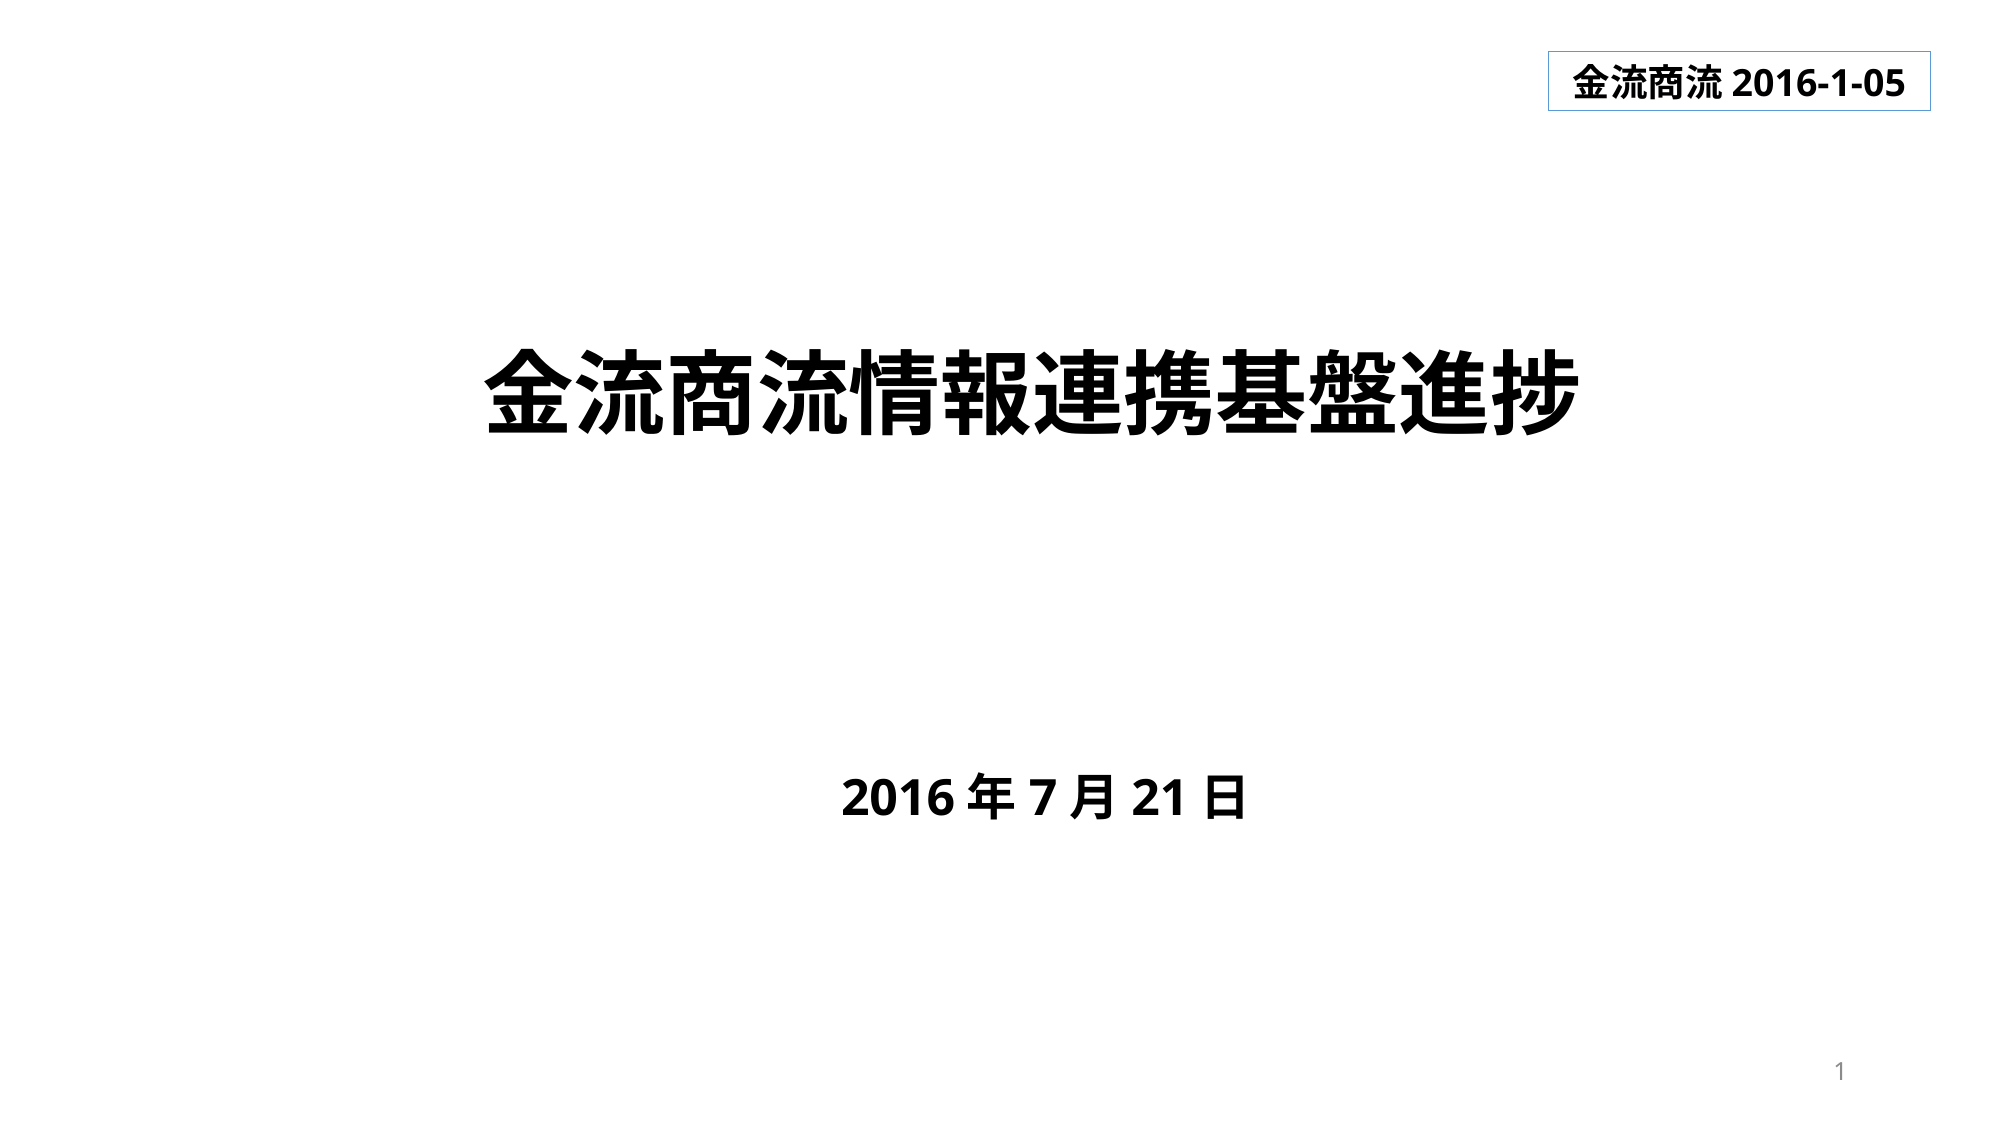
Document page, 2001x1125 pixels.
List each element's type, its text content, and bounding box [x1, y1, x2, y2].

slide_number 1 [1412, 1042, 1863, 1103]
text_box 金流商流情報連携基盤進捗 [354, 328, 1710, 453]
text_box 2016年7月21日 [714, 758, 1377, 833]
text_box 金流商流2016-1-05 [1548, 51, 1931, 111]
